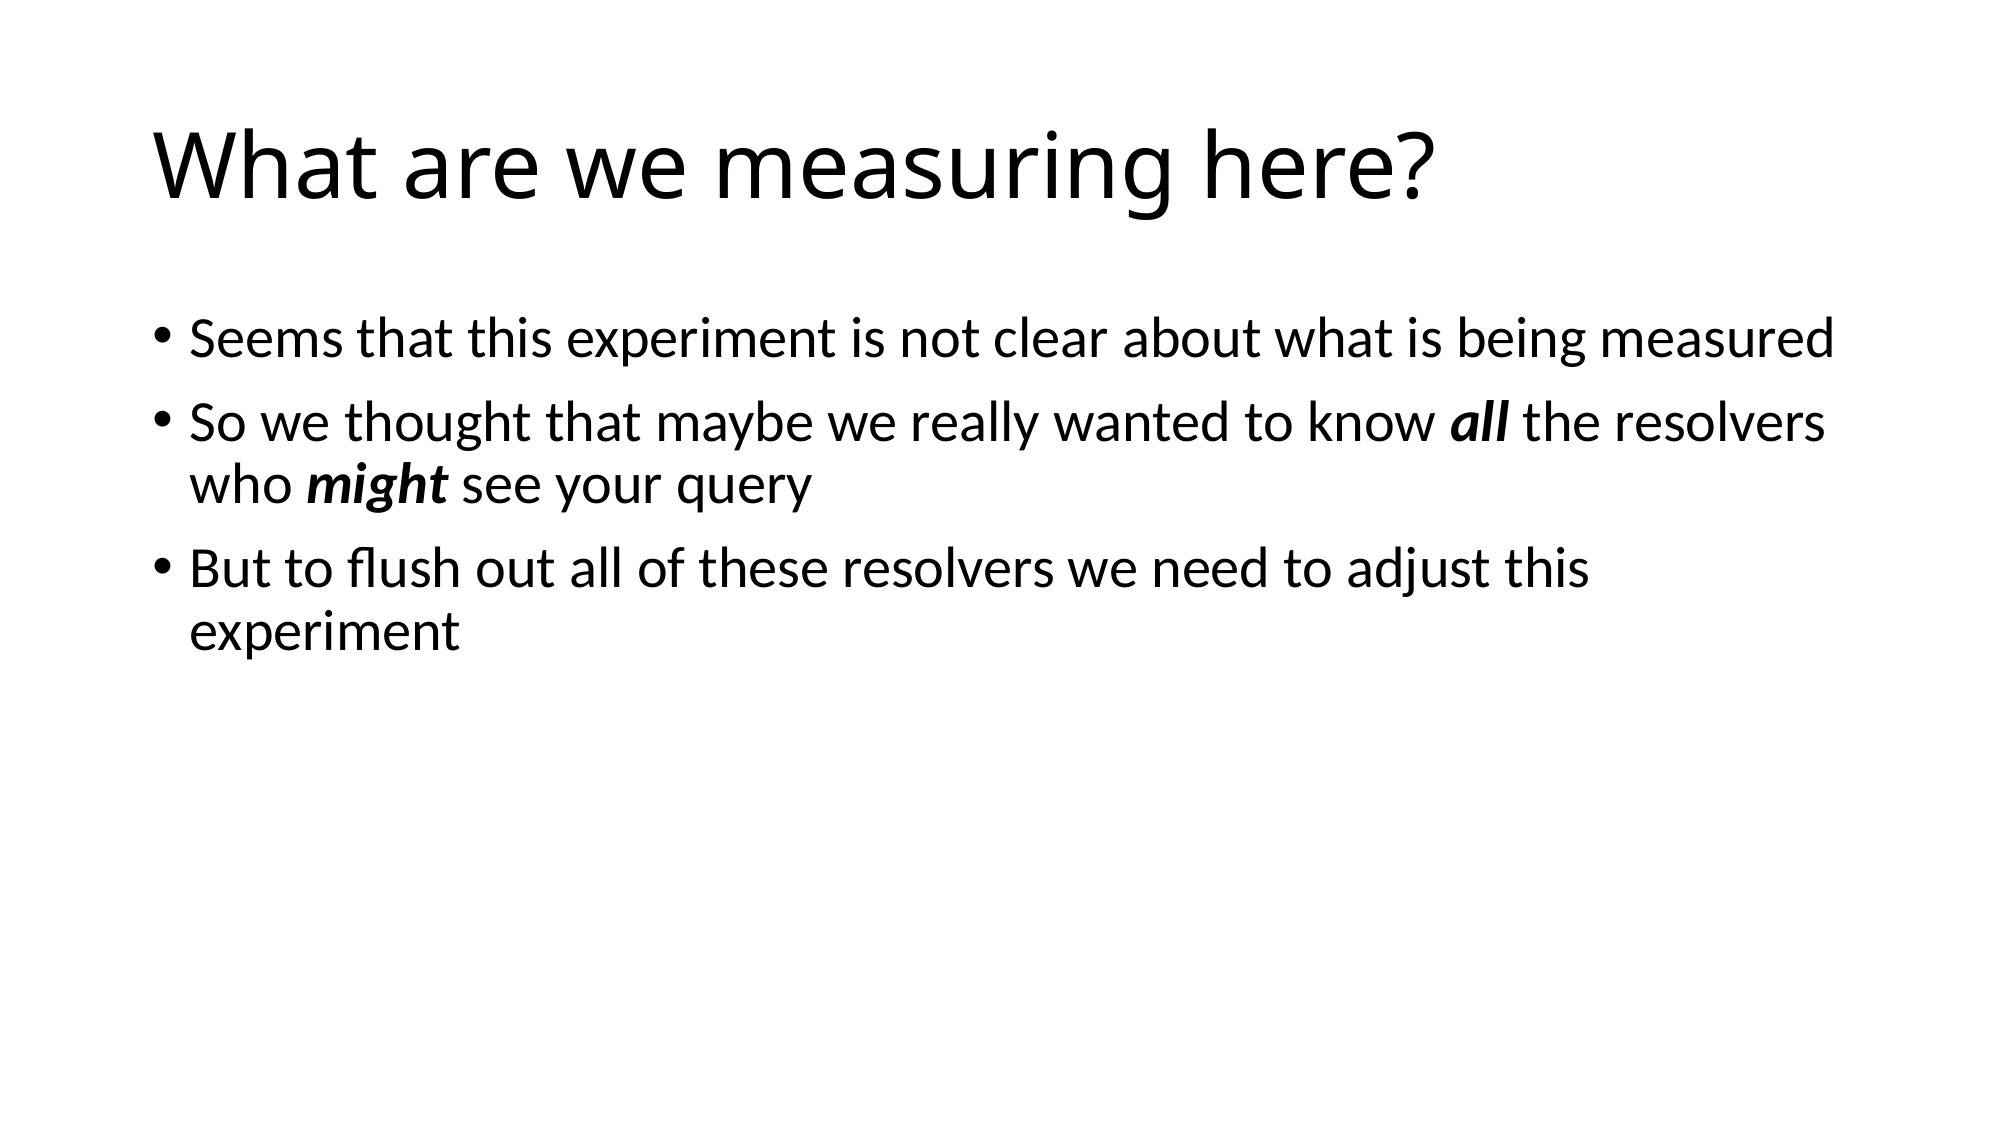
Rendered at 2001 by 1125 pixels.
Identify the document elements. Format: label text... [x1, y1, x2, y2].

title What are we measuring here? [137, 59, 1863, 278]
list Seems that this experiment is not clear about what is being measured So we thought that maybe we really wanted to know all the resolvers who might see your query But to flush out all of these resolvers we need to adjust this experiment [137, 299, 1863, 1014]
